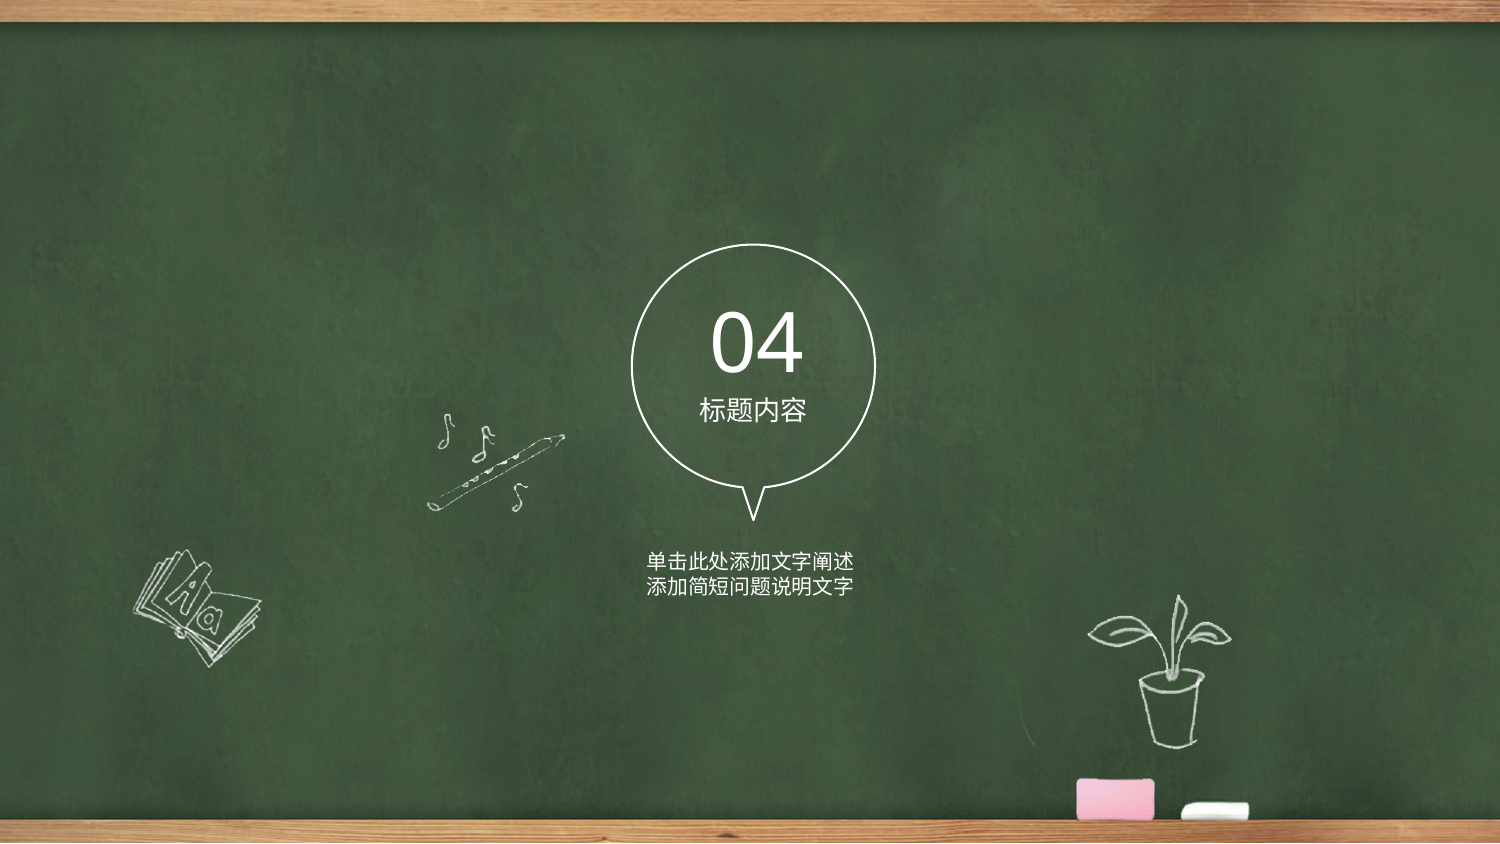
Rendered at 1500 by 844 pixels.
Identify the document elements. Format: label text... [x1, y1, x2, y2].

picture [0, 0, 1500, 844]
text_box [631, 244, 876, 521]
text_box 单击此处添加文字阐述 添加简短问题说明文字 [631, 541, 875, 607]
